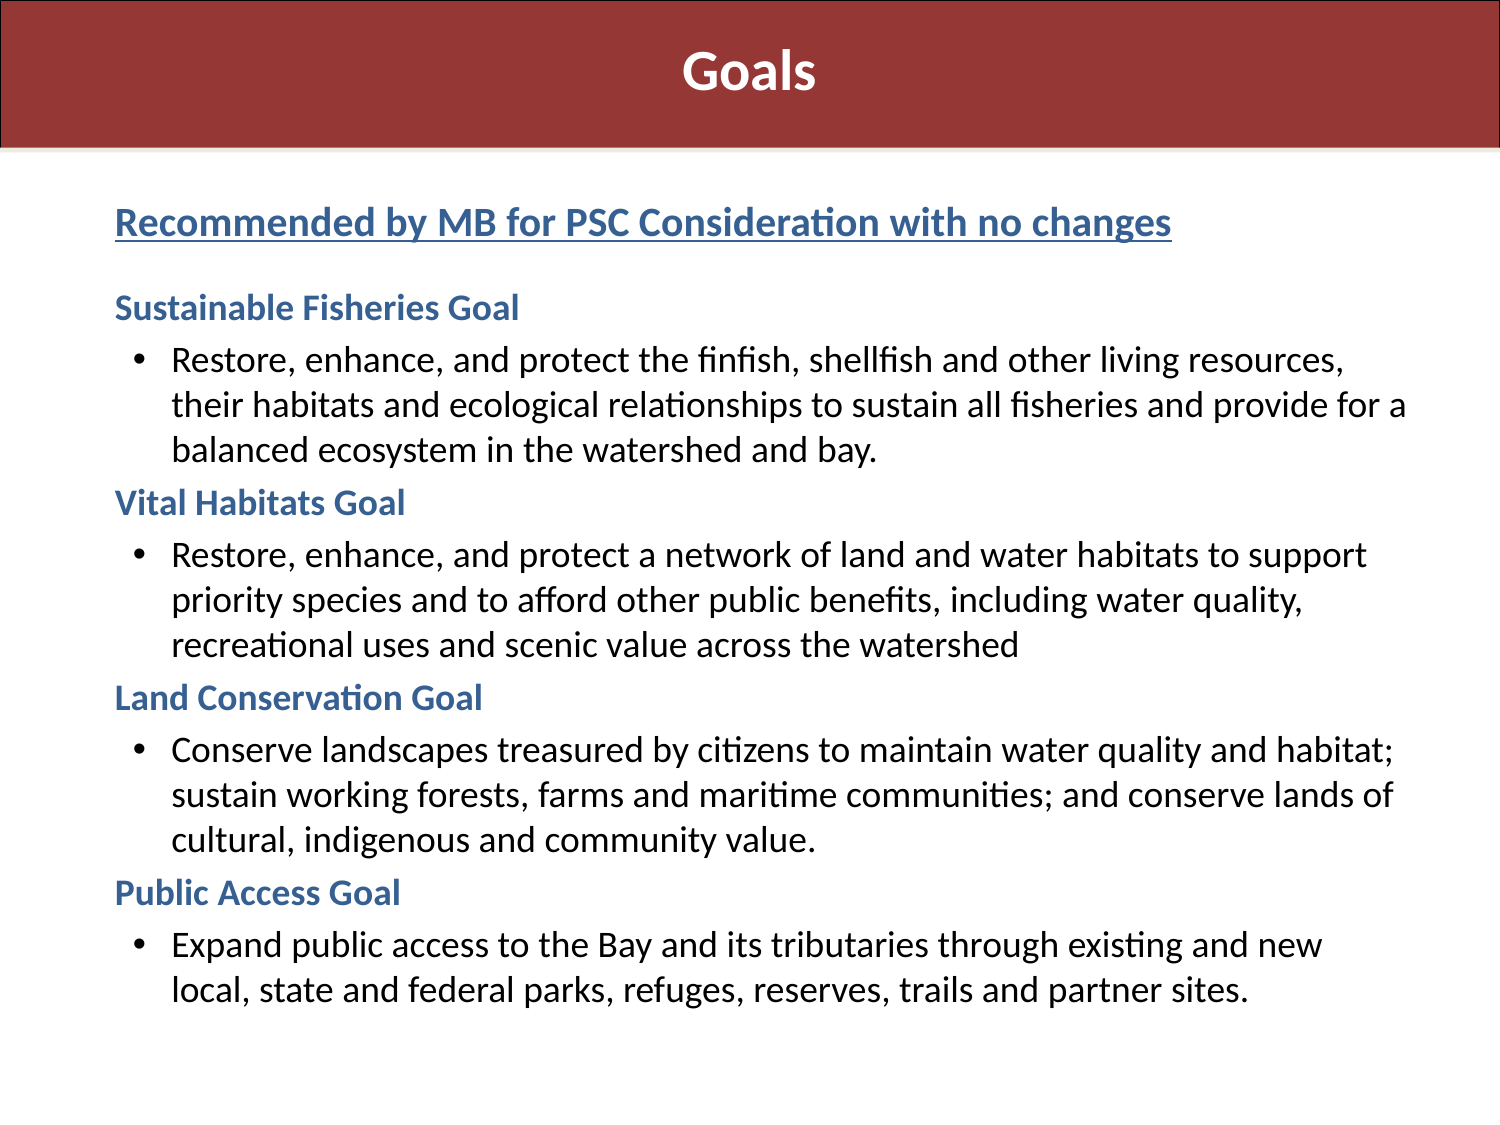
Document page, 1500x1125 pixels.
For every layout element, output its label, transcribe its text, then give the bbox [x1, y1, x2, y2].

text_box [0, 0, 1500, 151]
list Recommended by MB for PSC Consideration with no changes Sustainable Fisheries Goal Restore, enhance, and protect the finfish, shellfish and other living resources, their habitats and ecological relationships to sustain all fisheries and provide for a balanced ecosystem in the watershed and bay. Vital Habitats Goal Restore, enhance, and protect a network of land and water habitats to support priority species and to afford other public benefits, including water quality, recreational uses and scenic value across the watershed Land Conservation Goal Conserve landscapes treasured by citizens to maintain water quality and habitat; sustain working forests, farms and maritime communities; and conserve lands of cultural, indigenous and community value. Public Access Goal Expand public access to the Bay and its tributaries through existing and new local, state and federal parks, refuges, reserves, trails and partner sites. [99, 187, 1425, 1088]
